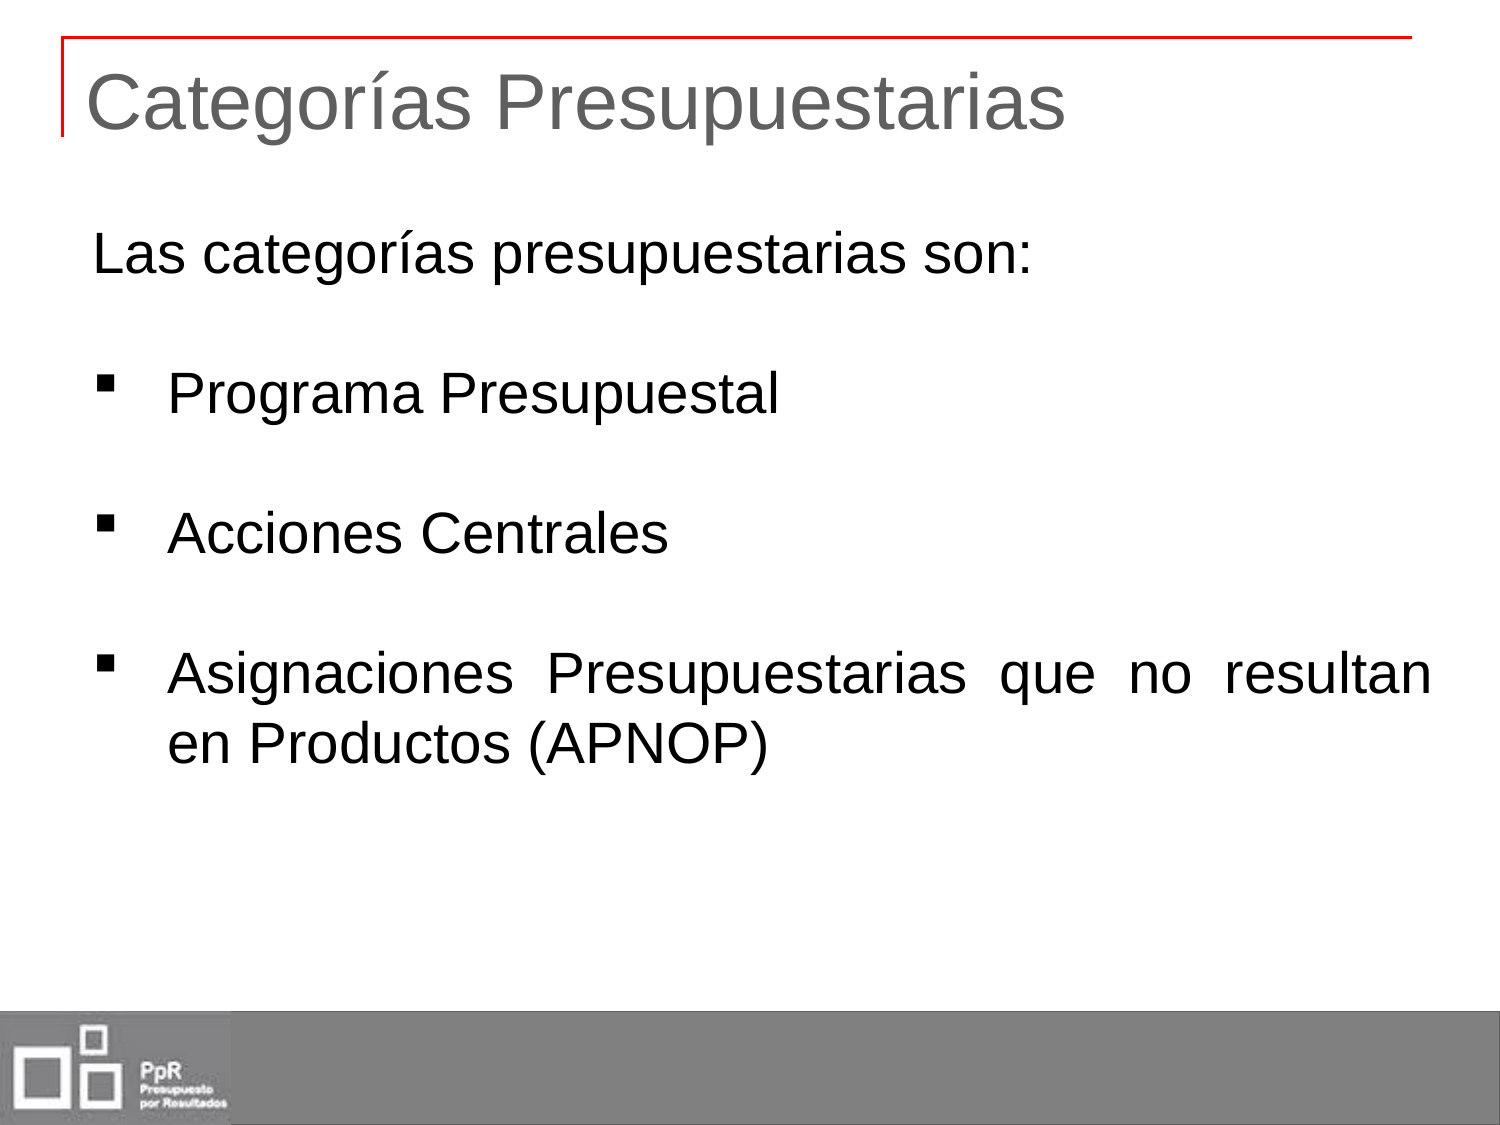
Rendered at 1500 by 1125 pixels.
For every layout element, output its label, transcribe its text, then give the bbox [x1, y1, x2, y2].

title Categorías Presupuestarias [70, 42, 1450, 161]
picture [0, 1011, 231, 1125]
text_box Las categorías presupuestarias son: Programa Presupuestal Acciones Centrales Asignaciones Presupuestarias que no resultan en Productos (APNOP) [77, 208, 1449, 783]
